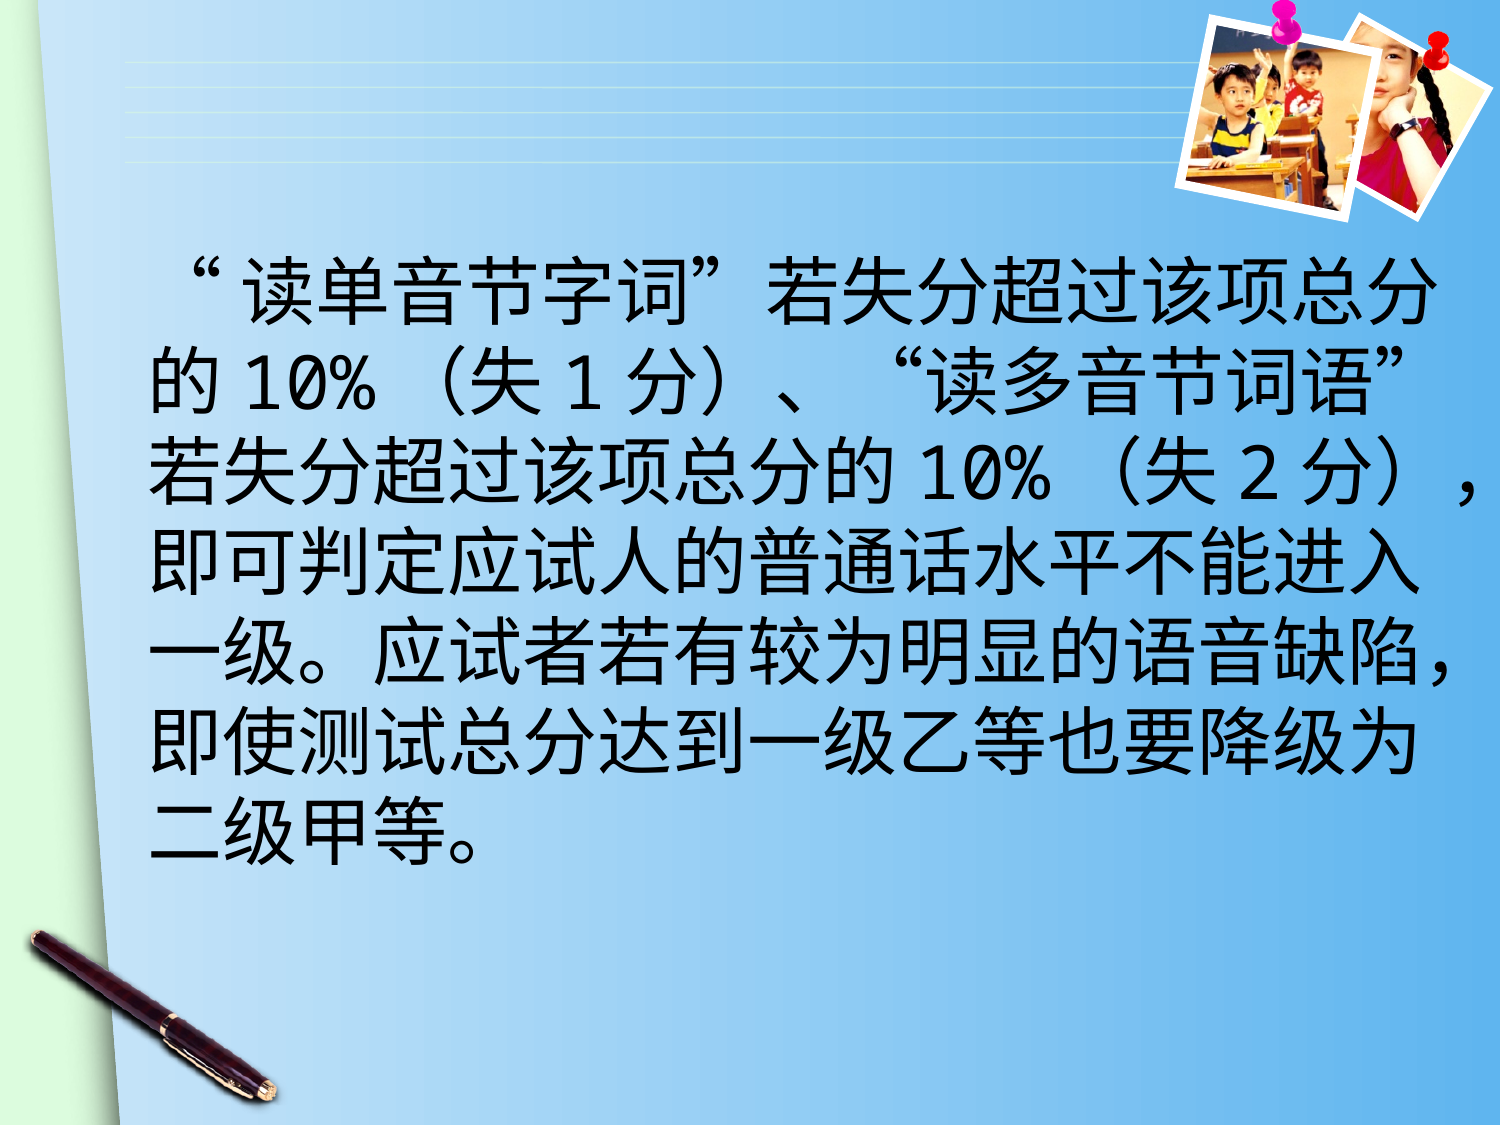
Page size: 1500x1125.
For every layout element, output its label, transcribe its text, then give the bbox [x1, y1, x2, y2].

picture [0, 0, 288, 1125]
picture [1186, 0, 1371, 211]
text_box “读单音节字词”若失分超过该项总分的10%（失1分）、“读多音节词语”若失分超过该项总分的10%（失2分），即可判定应试人的普通话水平不能进入一级。应试者若有较为明显的语音缺陷，即使测试总分达到一级乙等也要降级为二级甲等。 [132, 237, 1477, 882]
picture [1351, 22, 1484, 212]
